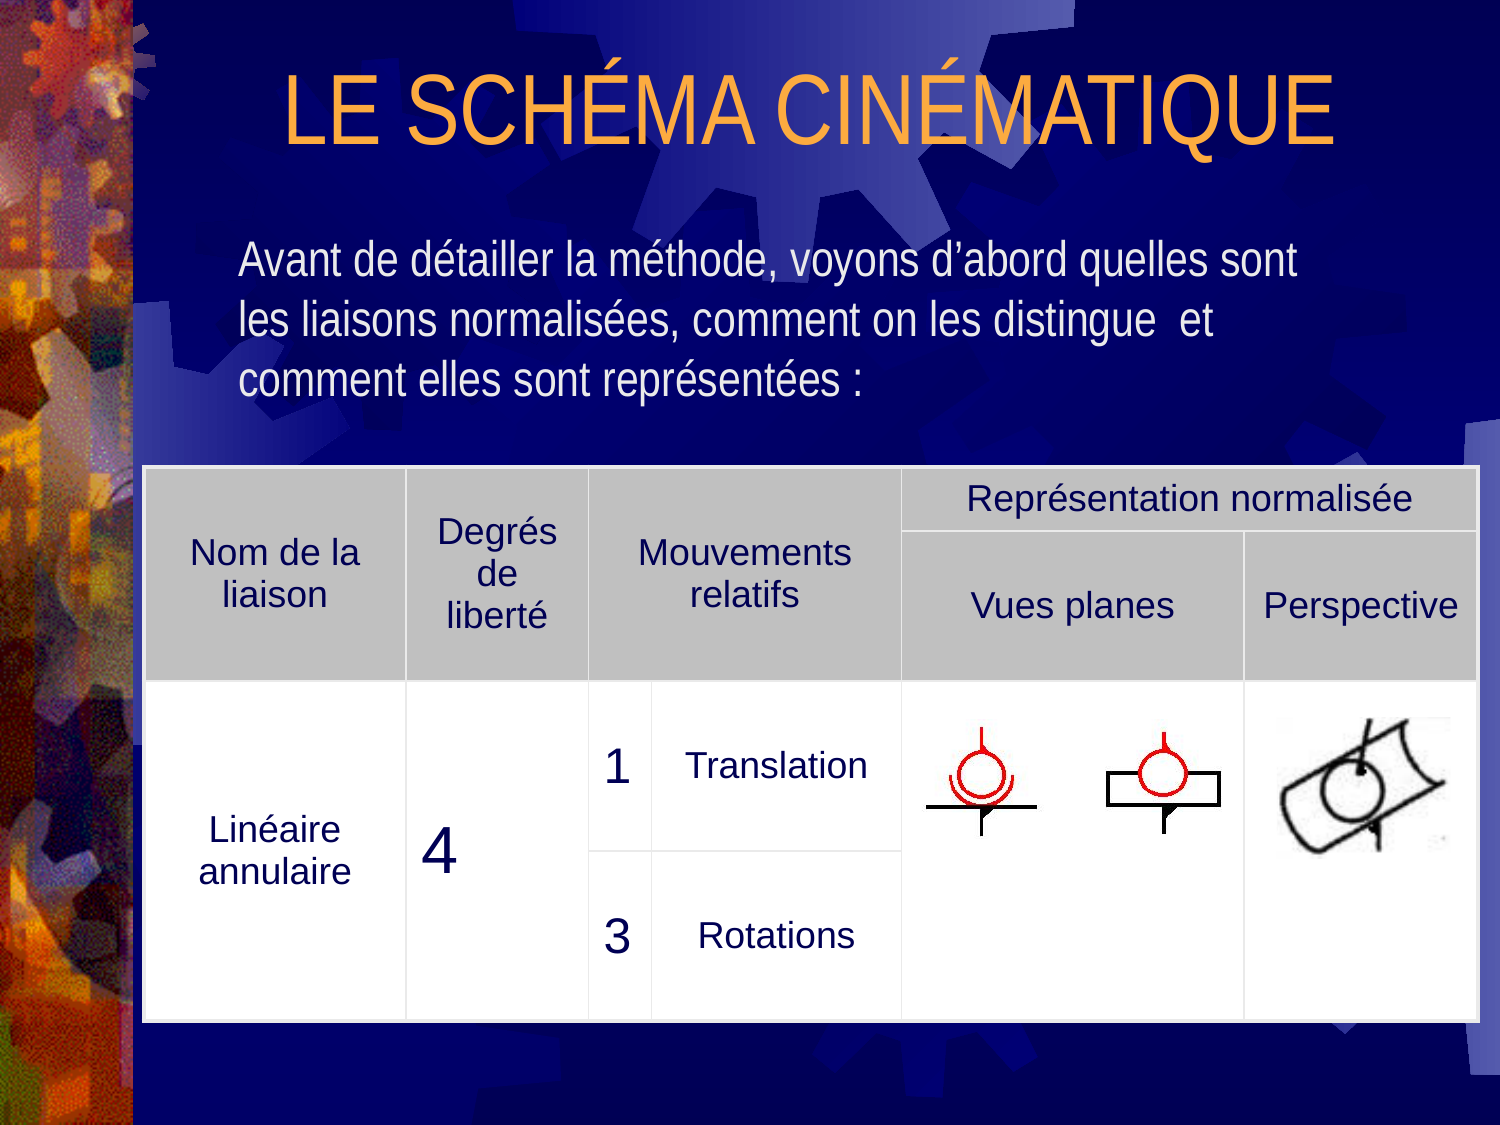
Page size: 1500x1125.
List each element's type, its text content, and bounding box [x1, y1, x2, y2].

text_box [426, 365, 796, 441]
picture [0, 0, 133, 1125]
table_cell Rotations [652, 852, 901, 1019]
text_box Avant de détailler la méthode, voyons d’abord quelles sont les liaisons normalisées, comment on les distingue et comment elles sont représentées : [223, 218, 1355, 414]
table_cell Translation [652, 682, 901, 850]
table_header Nom de la liaison [146, 469, 405, 680]
table_cell 1 [589, 682, 651, 850]
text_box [921, 719, 1227, 839]
table_cell Perspective [1245, 532, 1476, 680]
table_cell 4 [407, 682, 588, 1019]
table_cell [902, 682, 1243, 1019]
table_header Mouvements relatifs [589, 469, 901, 680]
table_header Représentation normalisée [902, 469, 1476, 530]
table_header Degrés de liberté [407, 469, 588, 680]
table_cell Vues planes [902, 532, 1243, 680]
text_box LE SCHÉMA CINÉMATIQUE [267, 37, 1365, 173]
table_cell [1245, 682, 1476, 1019]
table_cell 3 [589, 852, 651, 1019]
table_cell Linéaire annulaire [146, 682, 405, 1019]
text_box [1276, 717, 1451, 859]
